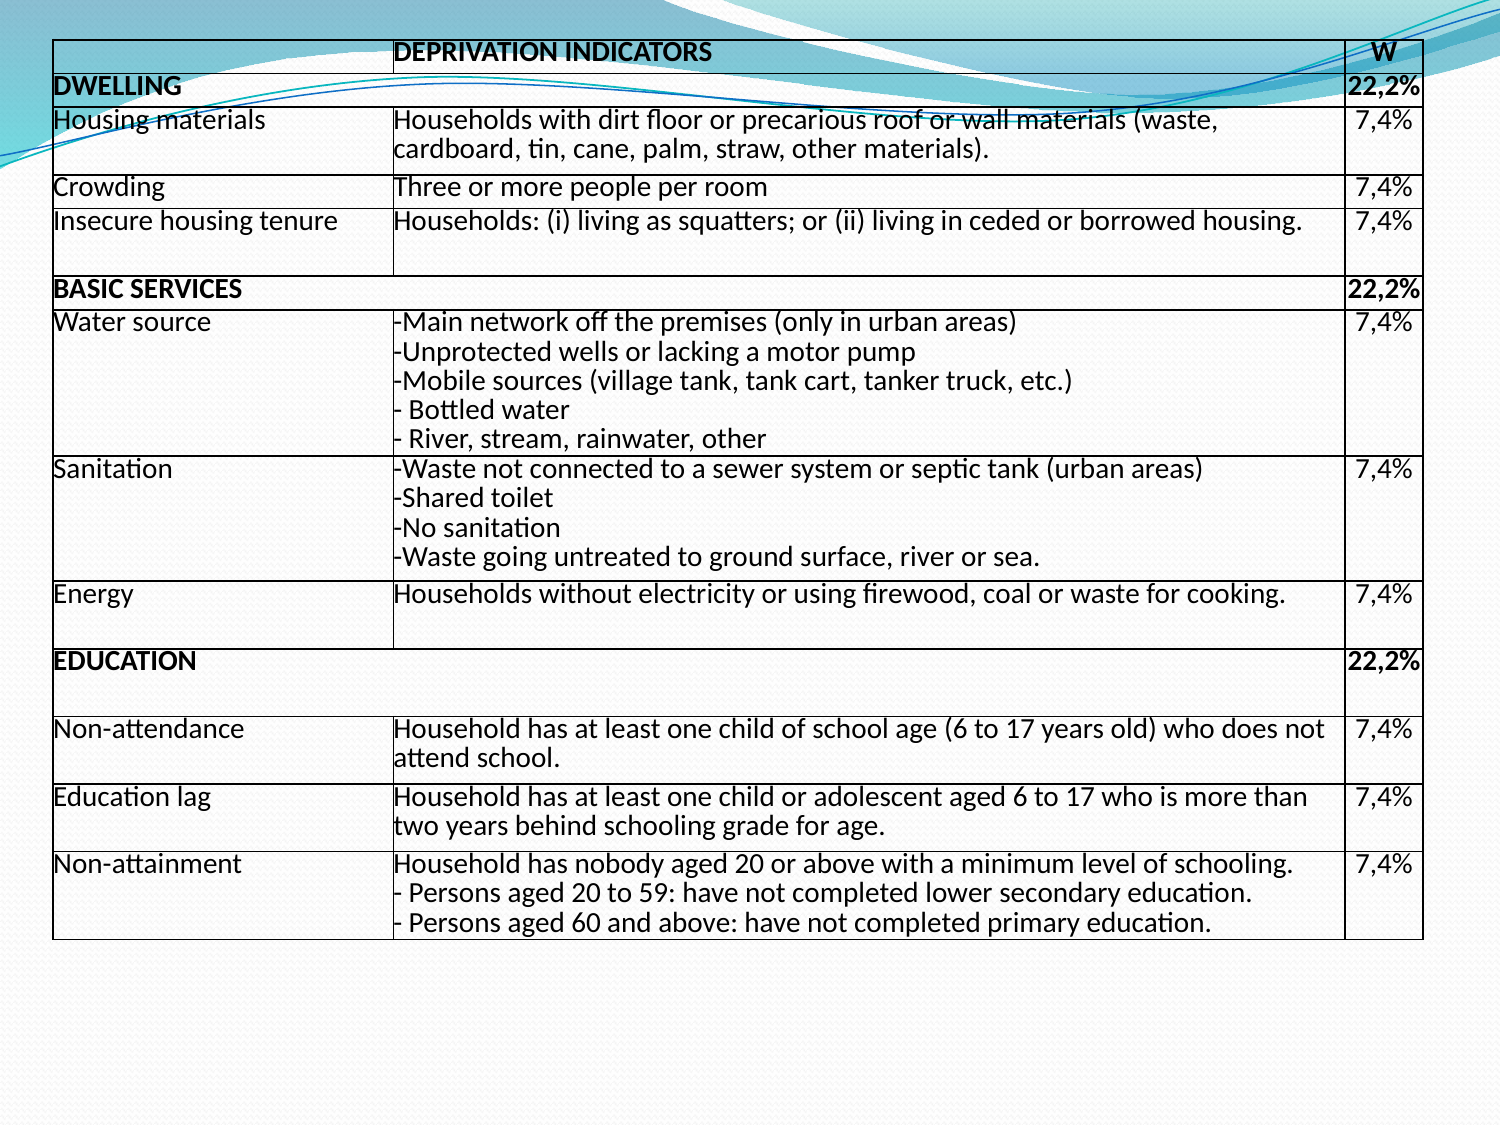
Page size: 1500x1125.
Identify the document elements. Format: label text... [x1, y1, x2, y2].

table_cell Housing materials [54, 108, 393, 174]
table_cell DWELLING [54, 74, 1344, 106]
table_cell Crowding [54, 176, 393, 208]
table_cell Sanitation [54, 457, 393, 580]
table_cell Household has at least one child of school age (6 to 17 years old) who does not attend school. [394, 717, 1344, 783]
table_cell 22,2% [1346, 650, 1422, 716]
table_cell Households without electricity or using firewood, coal or waste for cooking. [394, 582, 1344, 648]
table_header [54, 41, 393, 73]
table_cell Insecure housing tenure [54, 209, 393, 275]
table_cell 7,4% [1346, 311, 1422, 455]
table_cell Non-attainment [54, 852, 393, 939]
table_cell Households with dirt floor or precarious roof or wall materials (waste, cardboard, tin, cane, palm, straw, other materials). [394, 108, 1344, 174]
table_cell Education lag [54, 785, 393, 851]
table_cell Water source [54, 311, 393, 455]
table_cell Three or more people per room [394, 176, 1344, 208]
table_cell Household has at least one child or adolescent aged 6 to 17 who is more than two years behind schooling grade for age. [394, 785, 1344, 851]
table_cell 7,4% [1346, 176, 1422, 208]
table_cell 22,2% [1346, 277, 1422, 309]
table_cell -Main network off the premises (only in urban areas) -Unprotected wells or lacking a motor pump -Mobile sources (village tank, tank cart, tanker truck, etc.) - Bottled water - River, stream, rainwater, other [394, 311, 1344, 455]
table_cell 7,4% [1346, 209, 1422, 275]
table_header DEPRIVATION INDICATORS [394, 41, 1344, 73]
table_cell BASIC SERVICES [54, 277, 1344, 309]
table_cell Energy [54, 582, 393, 648]
table_cell 22,2% [1346, 74, 1422, 106]
table_cell 7,4% [1346, 717, 1422, 783]
table_cell Households: (i) living as squatters; or (ii) living in ceded or borrowed housing. [394, 209, 1344, 275]
table_cell 7,4% [1346, 108, 1422, 174]
table_cell 7,4% [1346, 852, 1422, 939]
table_cell Non-attendance [54, 717, 393, 783]
table_cell 7,4% [1346, 582, 1422, 648]
table_cell EDUCATION [54, 650, 1344, 716]
table_cell Household has nobody aged 20 or above with a minimum level of schooling. - Persons aged 20 to 59: have not completed lower secondary education. - Persons aged 60 and above: have not completed primary education. [394, 852, 1344, 939]
table_header W [1346, 41, 1422, 73]
table_cell -Waste not connected to a sewer system or septic tank (urban areas) -Shared toilet -No sanitation -Waste going untreated to ground surface, river or sea. [394, 457, 1344, 580]
table_cell 7,4% [1346, 785, 1422, 851]
table_cell 7,4% [1346, 457, 1422, 580]
